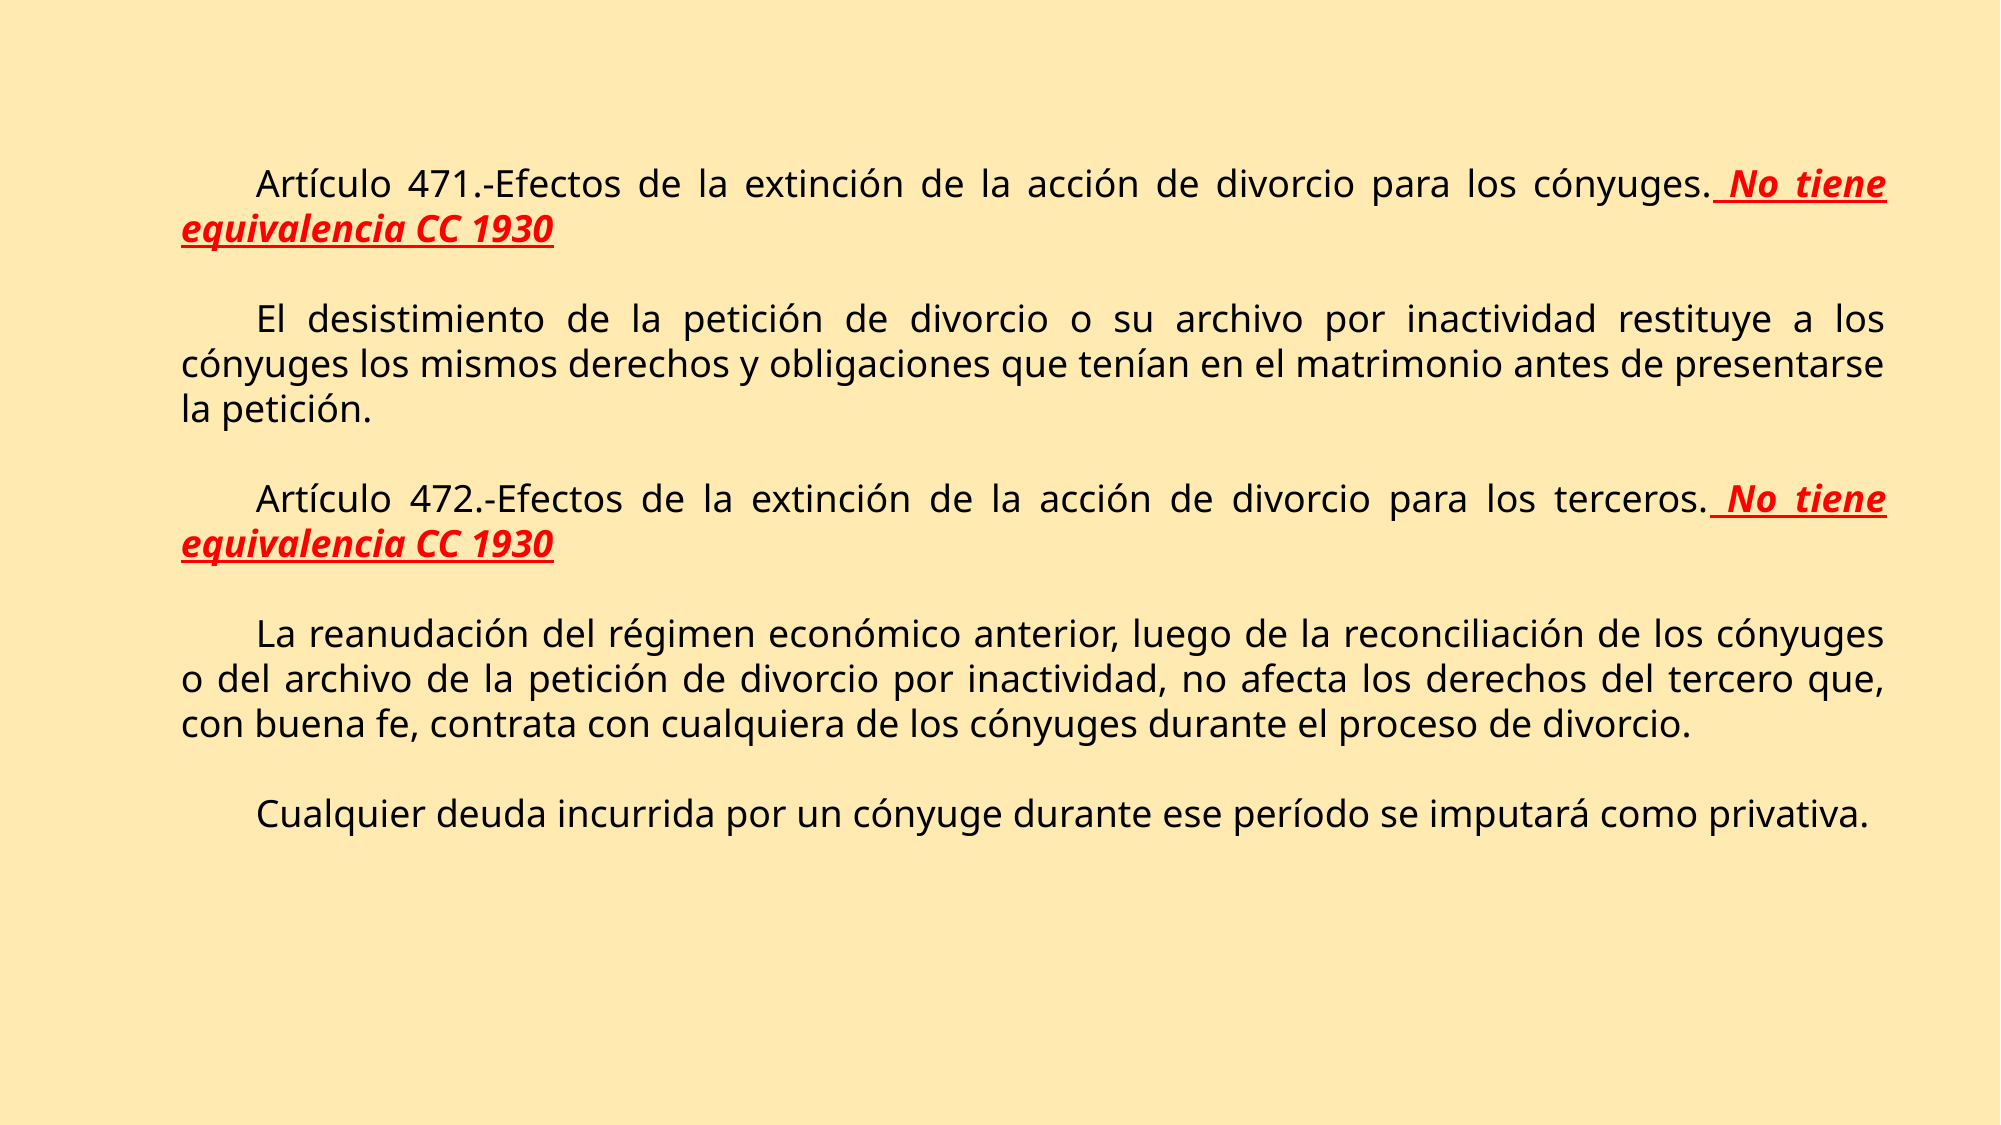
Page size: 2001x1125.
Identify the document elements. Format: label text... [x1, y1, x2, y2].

text_box Artículo 471.-Efectos de la extinción de la acción de divorcio para los cónyuges. No tiene equivalencia CC 1930 El desistimiento de la petición de divorcio o su archivo por inactividad restituye a los cónyuges los mismos derechos y obligaciones que tenían en el matrimonio antes de presentarse la petición. Artículo 472.-Efectos de la extinción de la acción de divorcio para los terceros. No tiene equivalencia CC 1930 La reanudación del régimen económico anterior, luego de la reconciliación de los cónyuges o del archivo de la petición de divorcio por inactividad, no afecta los derechos del tercero que, con buena fe, contrata con cualquiera de los cónyuges durante el proceso de divorcio. Cualquier deuda incurrida por un cónyuge durante ese período se imputará como privativa. [166, 152, 1902, 887]
